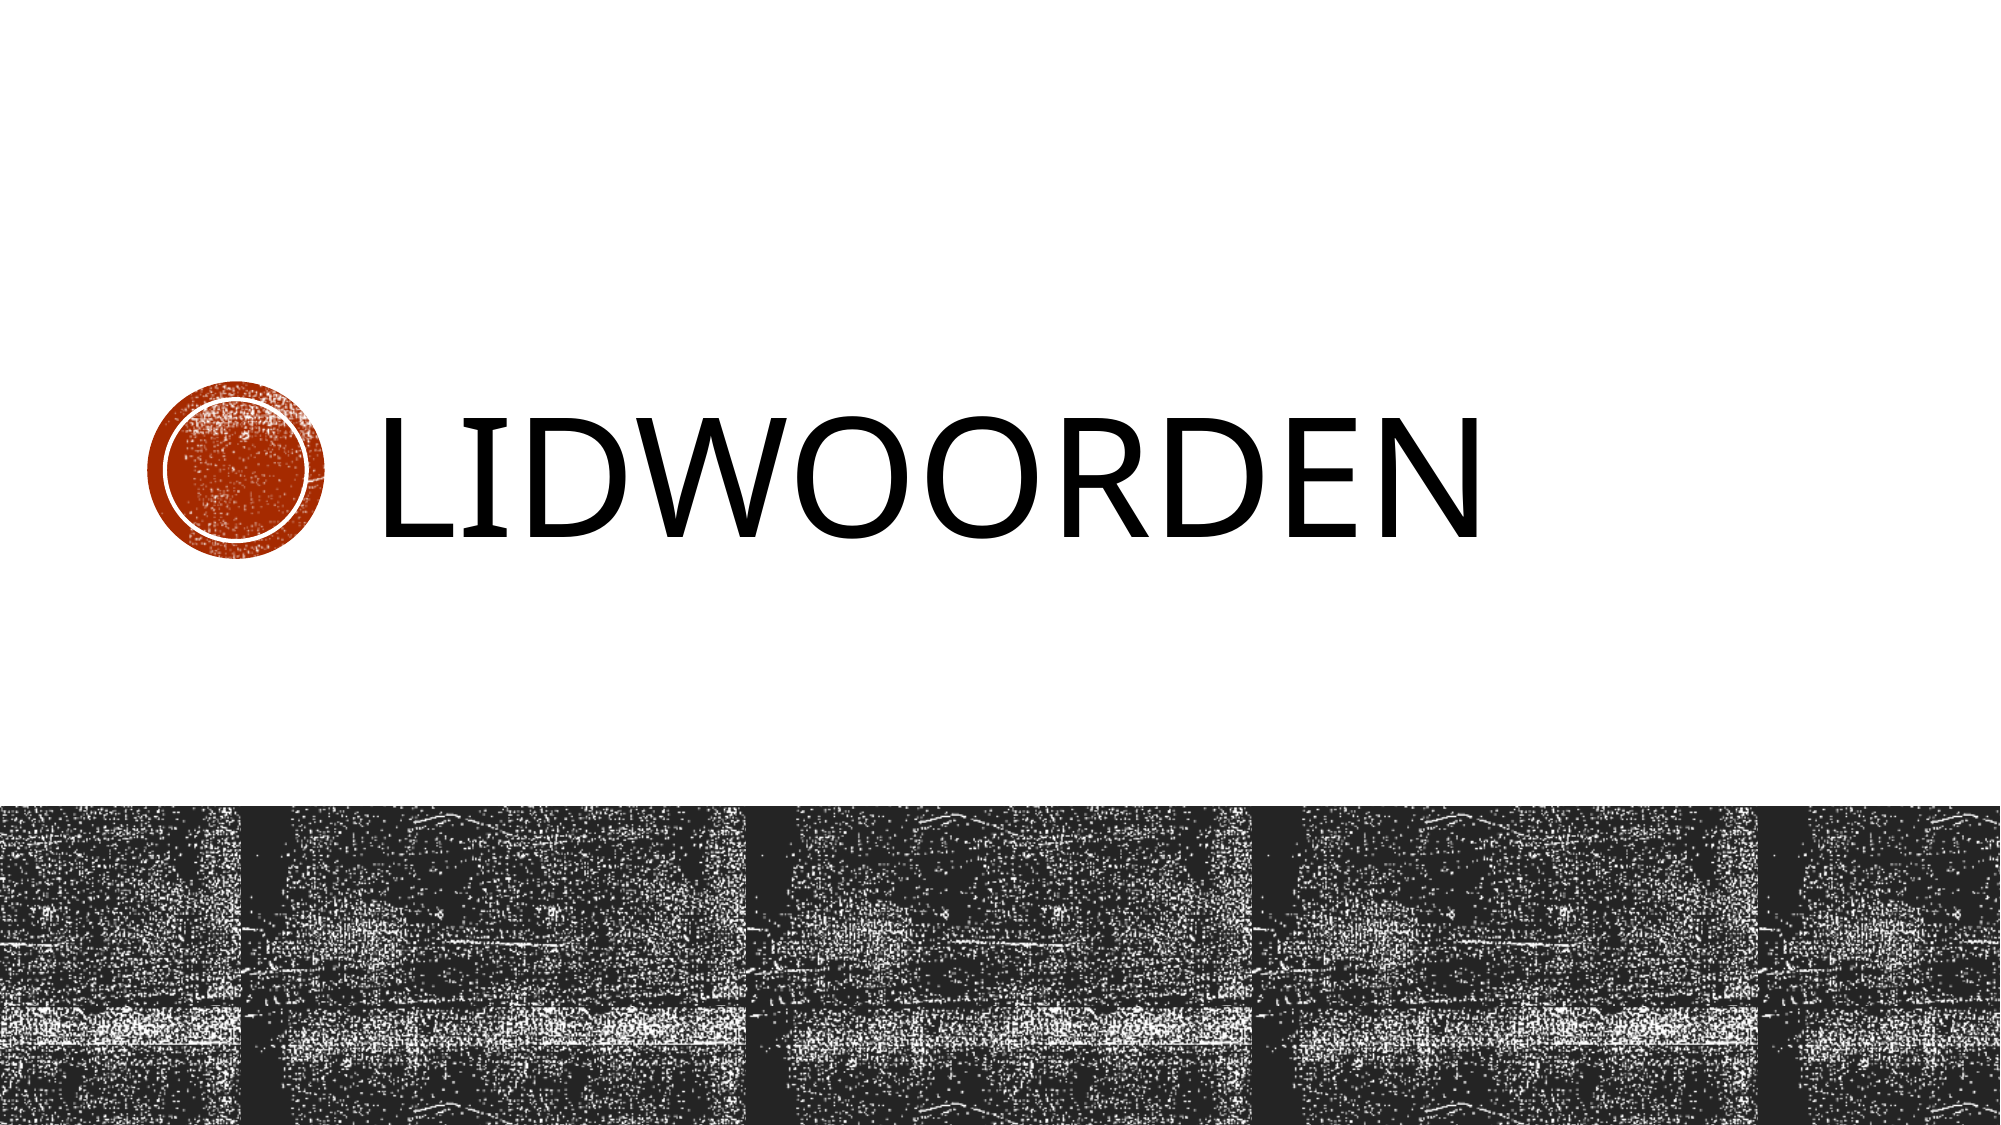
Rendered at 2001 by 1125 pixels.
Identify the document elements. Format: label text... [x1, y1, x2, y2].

title Lidwoorden [355, 201, 1878, 779]
